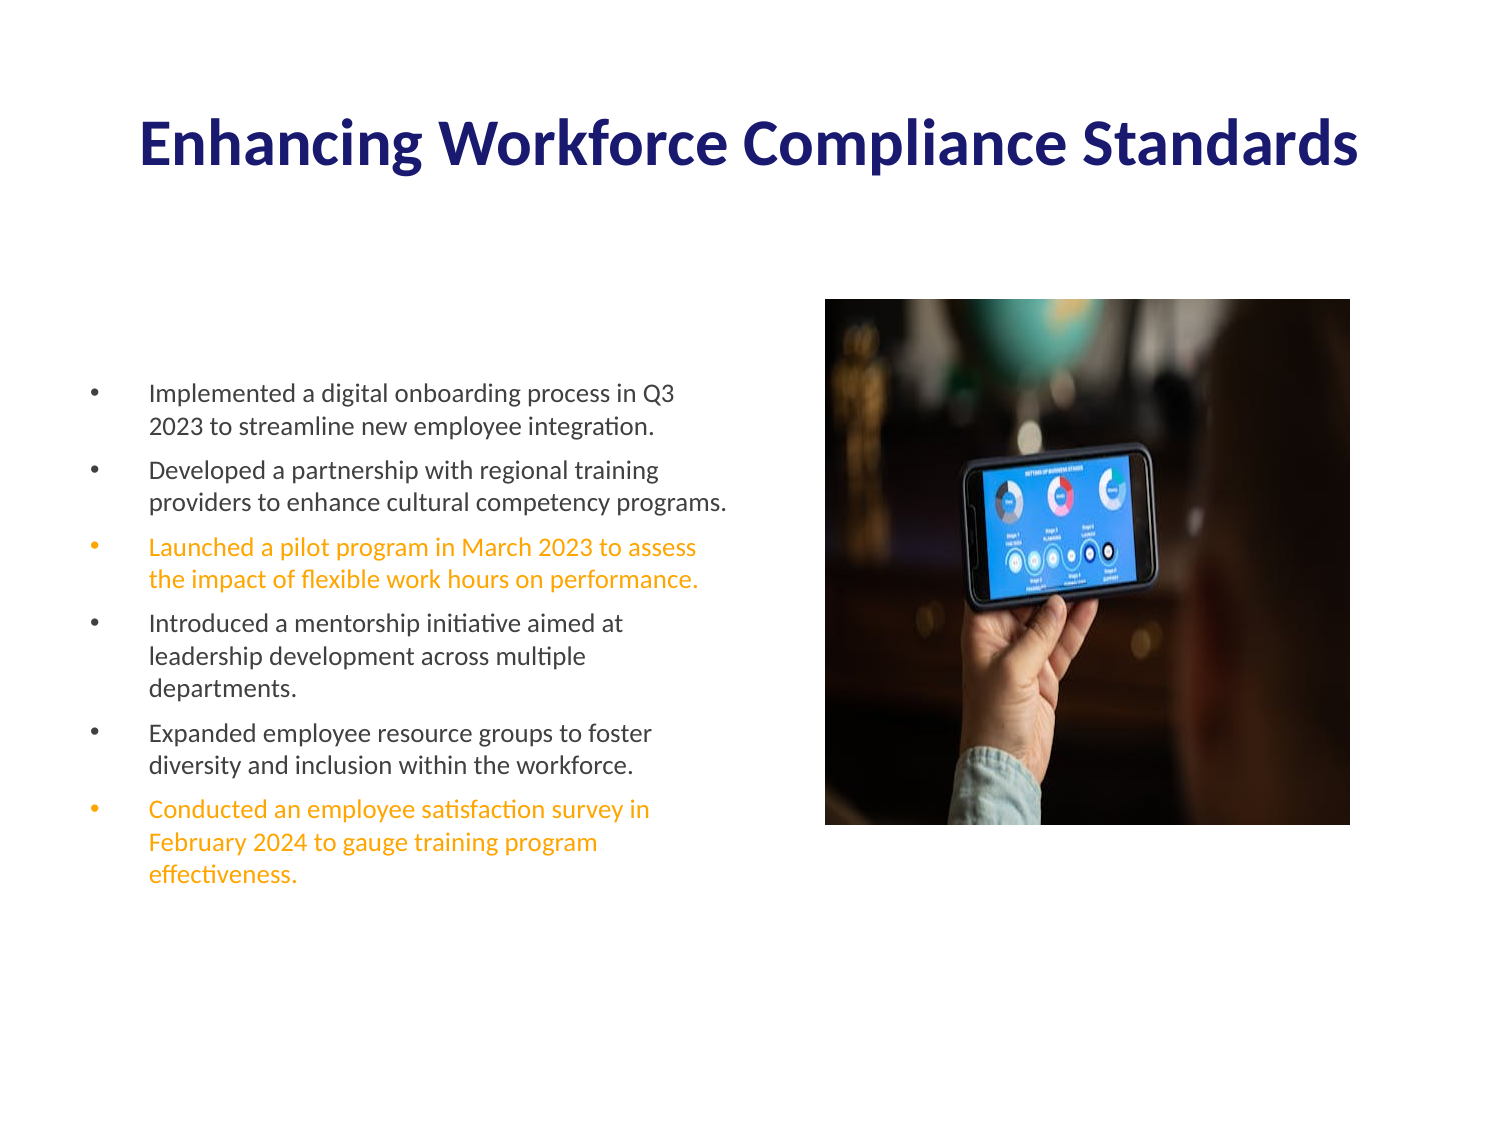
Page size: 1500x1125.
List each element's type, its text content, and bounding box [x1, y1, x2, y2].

title Enhancing Workforce Compliance Standards [75, 45, 1425, 233]
list Implemented a digital onboarding process in Q3 2023 to streamline new employee integration. Developed a partnership with regional training providers to enhance cultural competency programs. Launched a pilot program in March 2023 to assess the impact of flexible work hours on performance. Introduced a mentorship initiative aimed at leadership development across multiple departments. Expanded employee resource groups to foster diversity and inclusion within the workforce. Conducted an employee satisfaction survey in February 2024 to gauge training program effectiveness. [75, 298, 750, 899]
picture [824, 299, 1351, 826]
